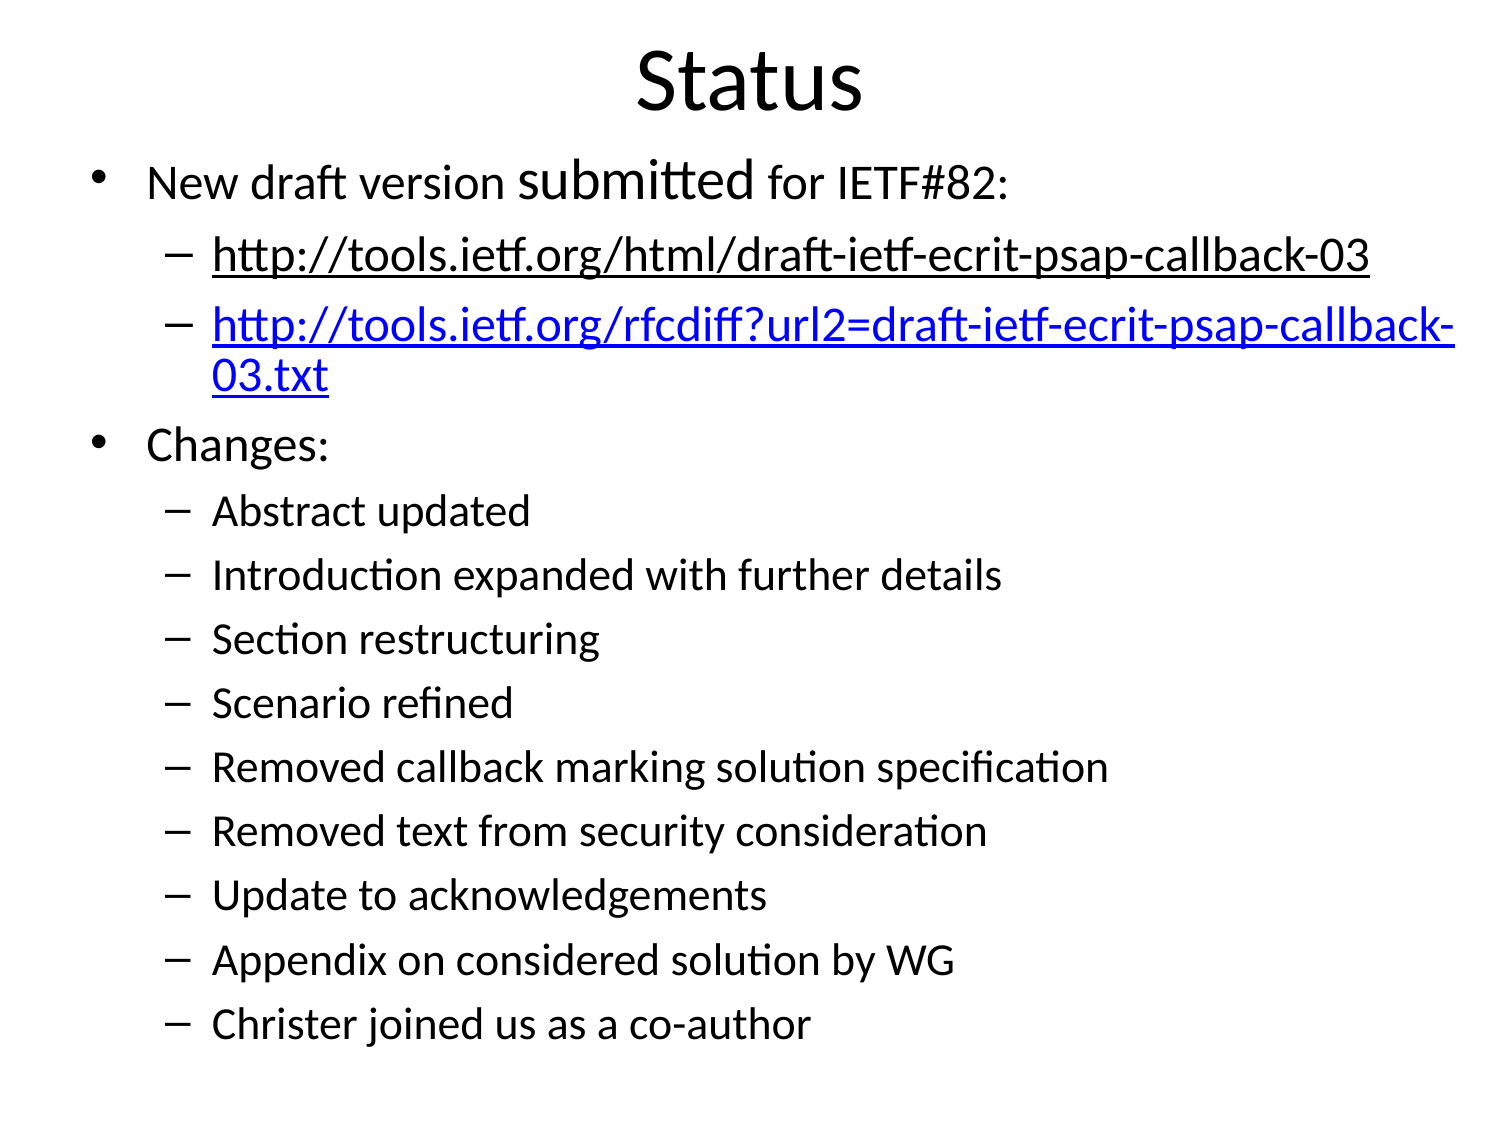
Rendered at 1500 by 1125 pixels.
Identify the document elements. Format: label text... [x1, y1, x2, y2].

list New draft version submitted for IETF#82: http://tools.ietf.org/html/draft-ietf-ecrit-psap-callback-03 http://tools.ietf.org/rfcdiff?url2=draft-ietf-ecrit-psap-callback-03.txt Changes: Abstract updated Introduction expanded with further details Section restructuring Scenario refined Removed callback marking solution specification Removed text from security consideration Update to acknowledgements Appendix on considered solution by WG Christer joined us as a co-author [75, 133, 1476, 969]
title Status [75, 0, 1425, 133]
